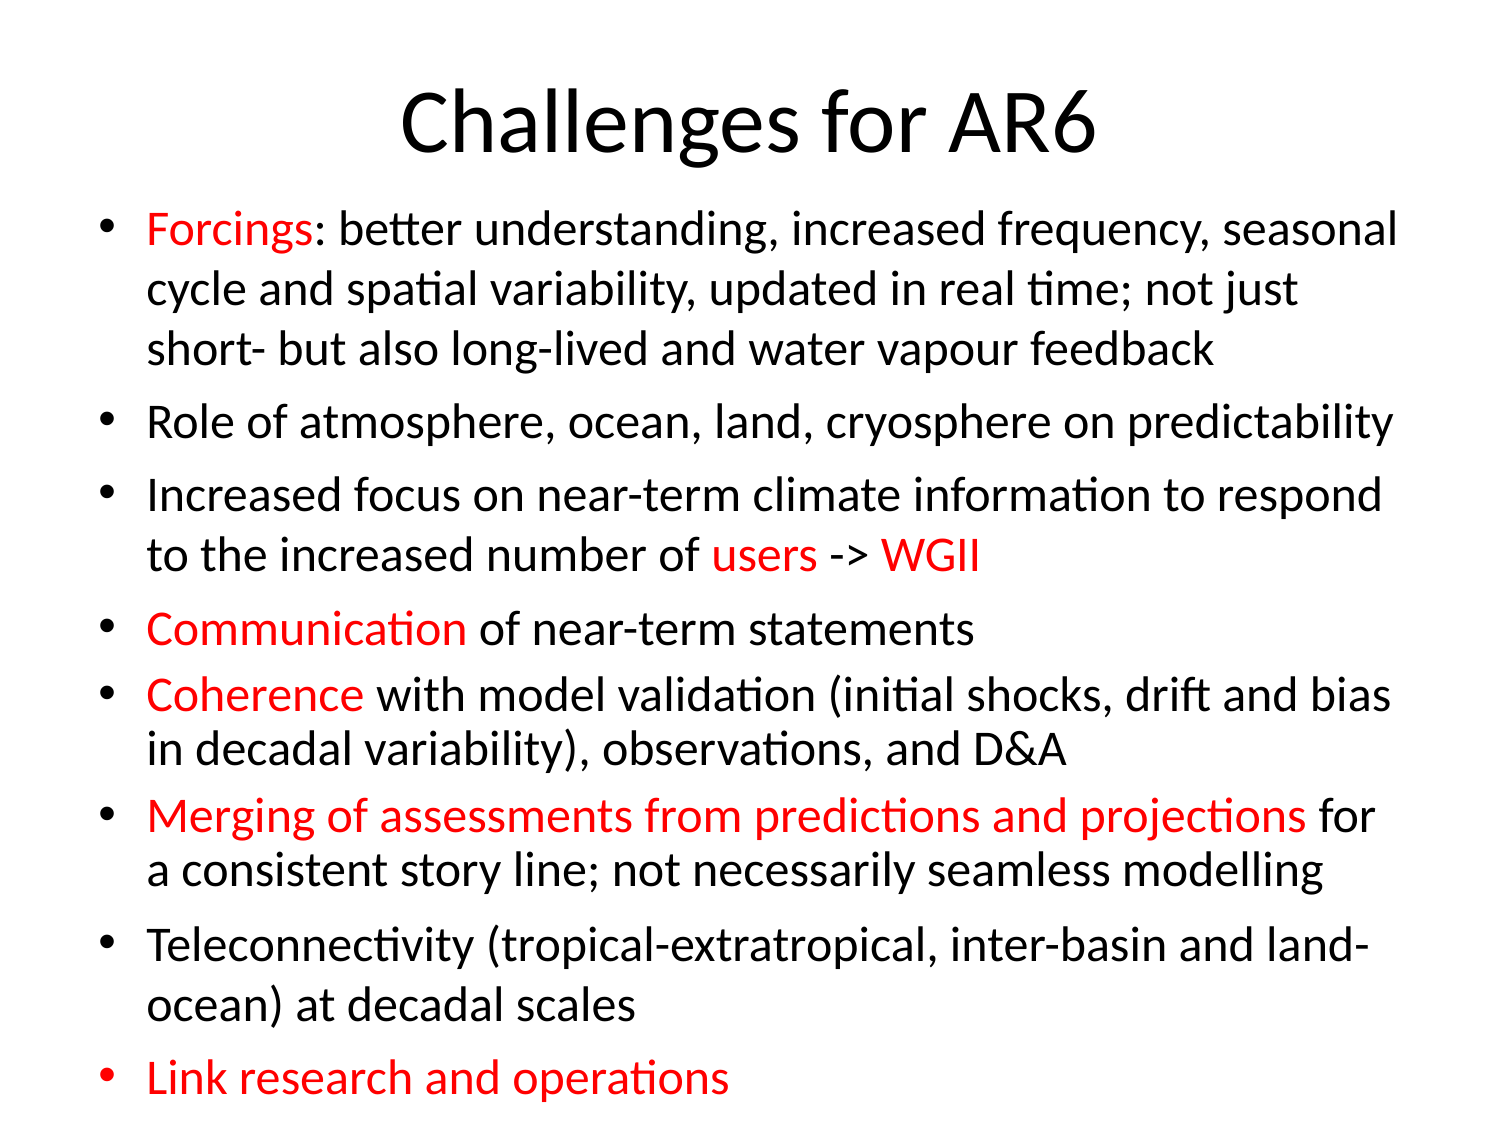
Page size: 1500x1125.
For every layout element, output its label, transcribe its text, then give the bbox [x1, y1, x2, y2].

list Forcings: better understanding, increased frequency, seasonal cycle and spatial variability, updated in real time; not just short- but also long-lived and water vapour feedback Role of atmosphere, ocean, land, cryosphere on predictability Increased focus on near-term climate information to respond to the increased number of users -> WGII Communication of near-term statements Coherence with model validation (initial shocks, drift and bias in decadal variability), observations, and D&A Merging of assessments from predictions and projections for a consistent story line; not necessarily seamless modelling Teleconnectivity (tropical-extratropical, inter-basin and land-ocean) at decadal scales Link research and operations [75, 187, 1425, 1073]
title Challenges for AR6 [75, 45, 1425, 187]
